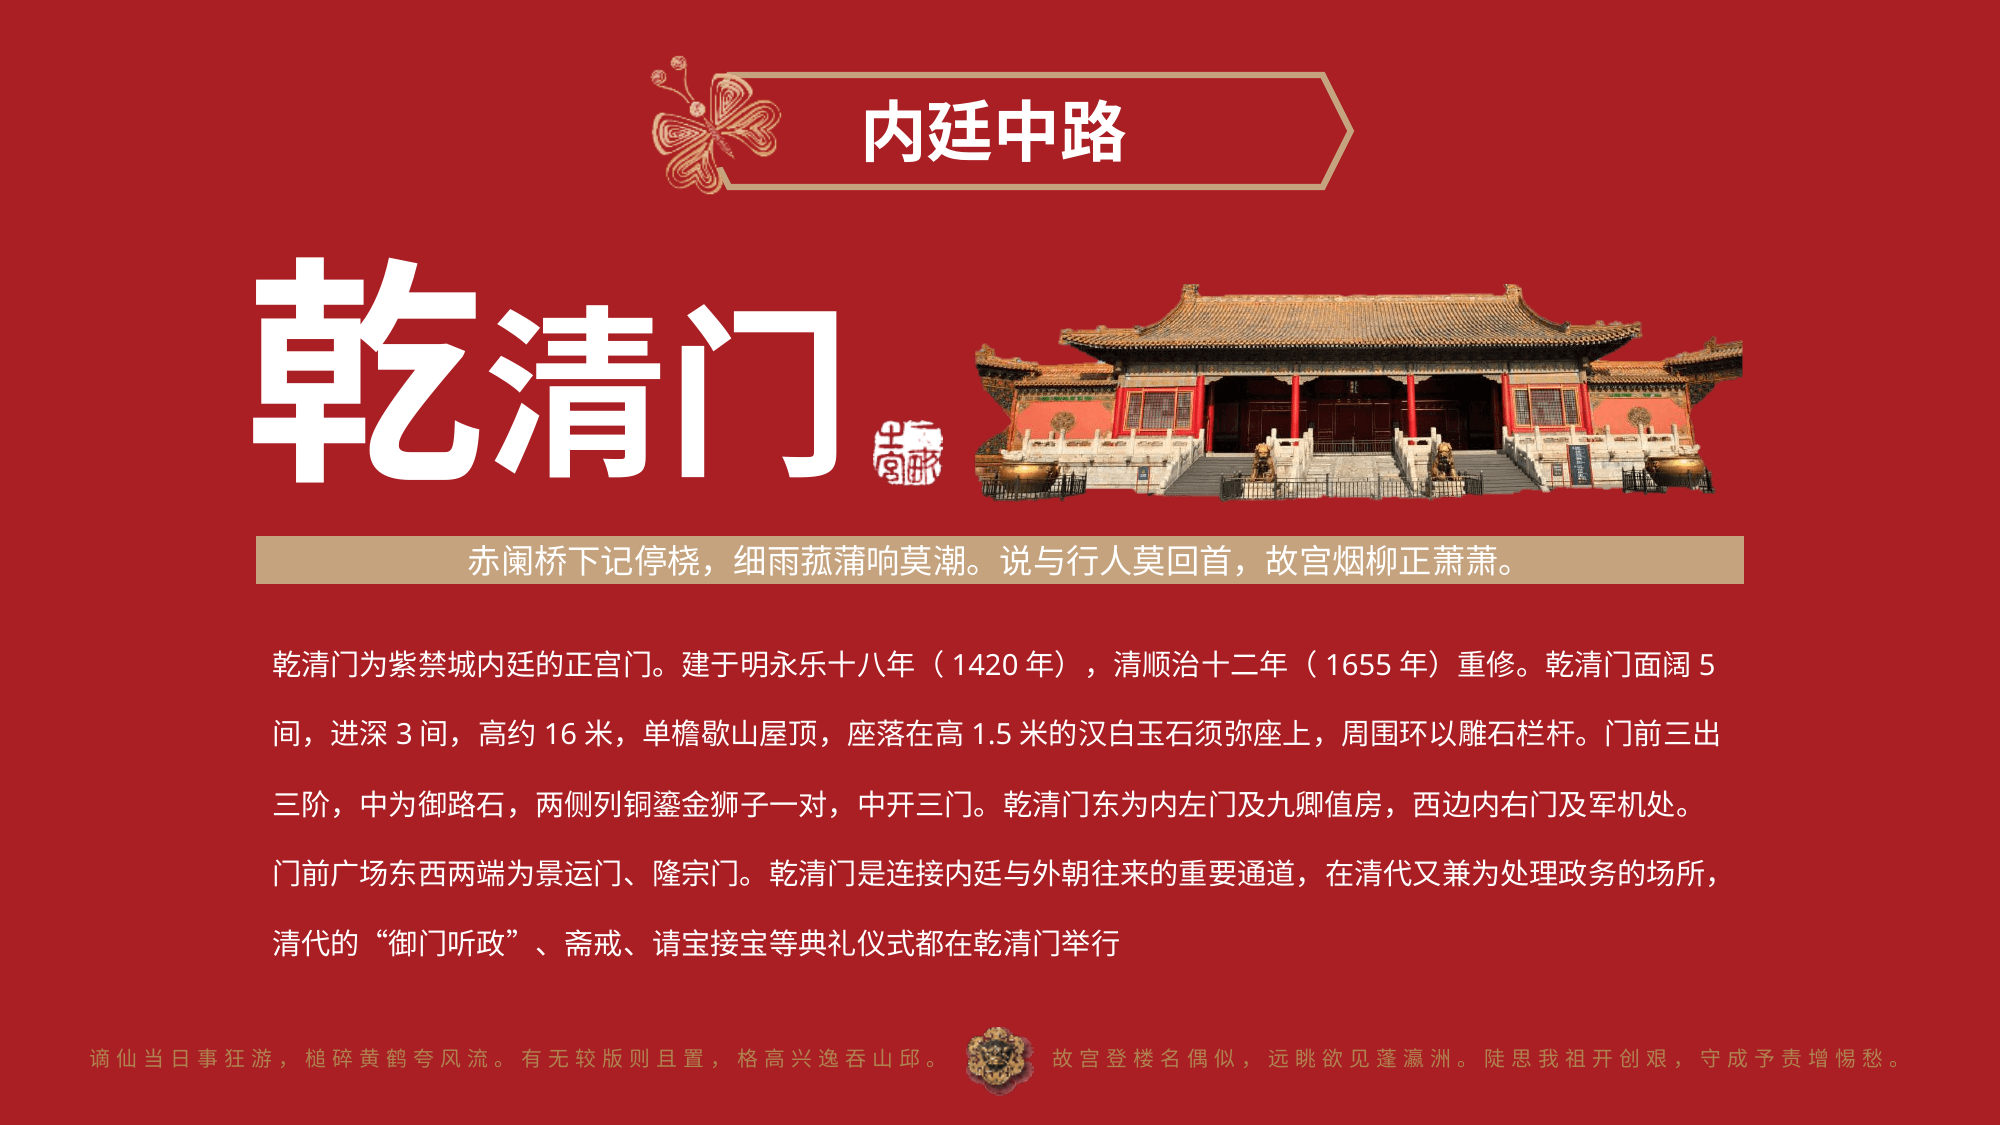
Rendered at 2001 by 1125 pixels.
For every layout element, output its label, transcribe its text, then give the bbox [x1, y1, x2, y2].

text_box 乾清门 [230, 214, 867, 517]
text_box 乾清门为紫禁城内廷的正宫门。建于明永乐十八年（1420年），清顺治十二年（1655年）重修。乾清门面阔5间，进深3间，高约16米，单檐歇山屋顶，座落在高1.5米的汉白玉石须弥座上，周围环以雕石栏杆。门前三出三阶，中为御路石，两侧列铜鎏金狮子一对，中开三门。乾清门东为内左门及九卿值房，西边内右门及军机处。门前广场东西两端为景运门、隆宗门。乾清门是连接内廷与外朝往来的重要通道，在清代又兼为处理政务的场所，清代的“御门听政”、斋戒、请宝接宝等典礼仪式都在乾清门举行 [257, 603, 1743, 968]
picture [873, 420, 943, 497]
text_box 内廷中路 [845, 82, 1255, 178]
picture [960, 284, 1743, 604]
picture [965, 1027, 1034, 1096]
text_box 赤阑桥下记停桡，细雨菰蒲响莫潮。说与行人莫回首，故宫烟柳正萧萧。 [256, 536, 960, 584]
